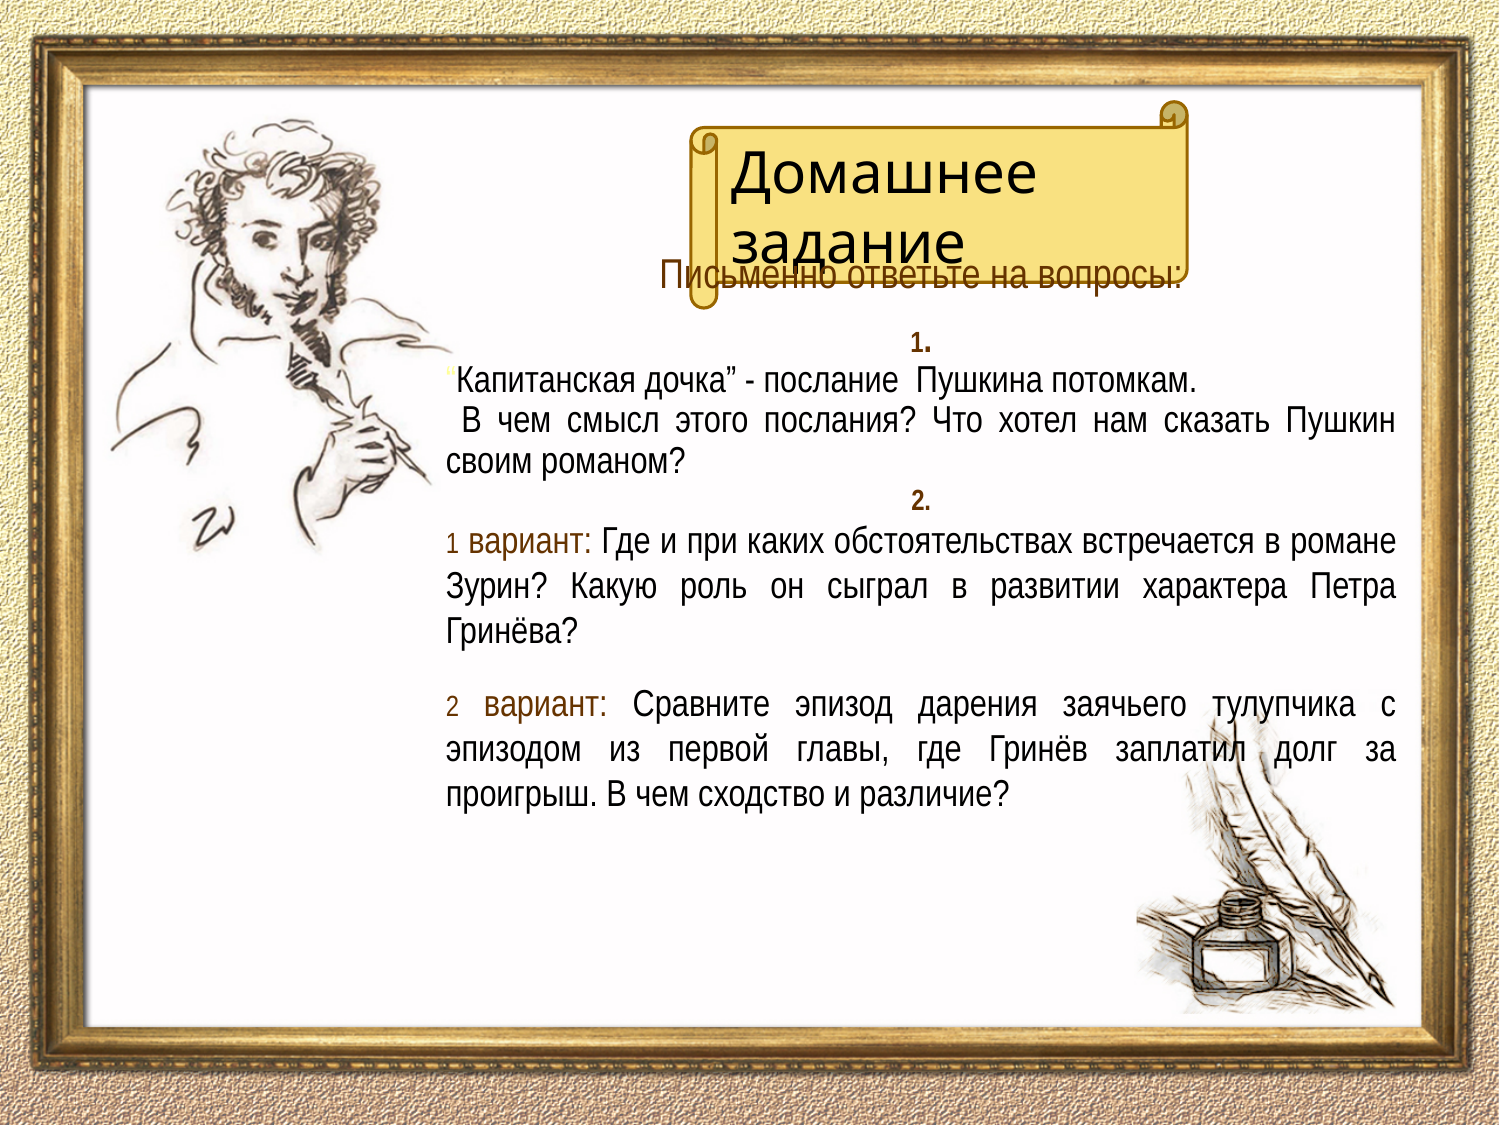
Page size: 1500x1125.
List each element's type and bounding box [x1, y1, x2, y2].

list [0, 0, 1500, 1125]
